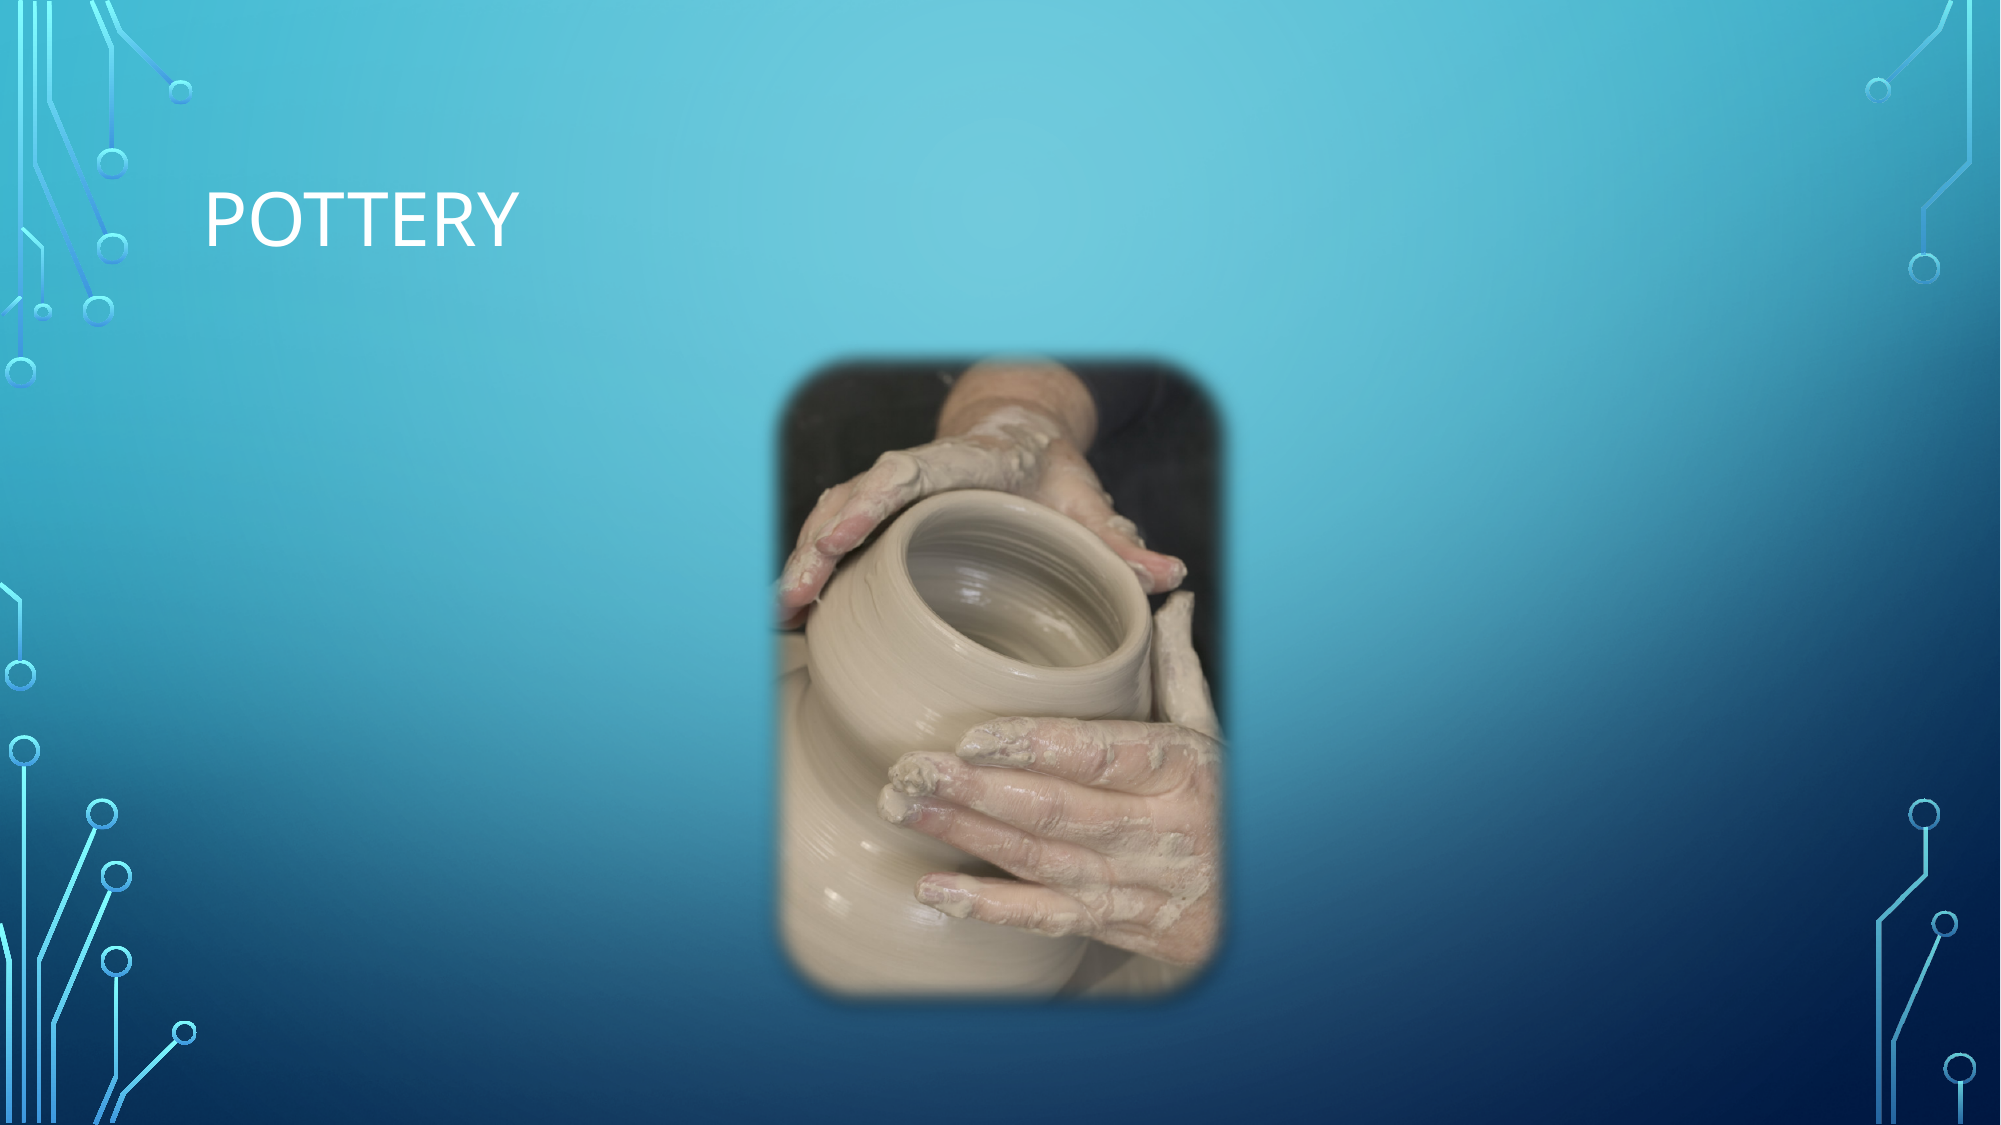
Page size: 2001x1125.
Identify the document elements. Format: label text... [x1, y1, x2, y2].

title Pottery [187, 101, 1813, 344]
picture [761, 343, 1239, 1013]
